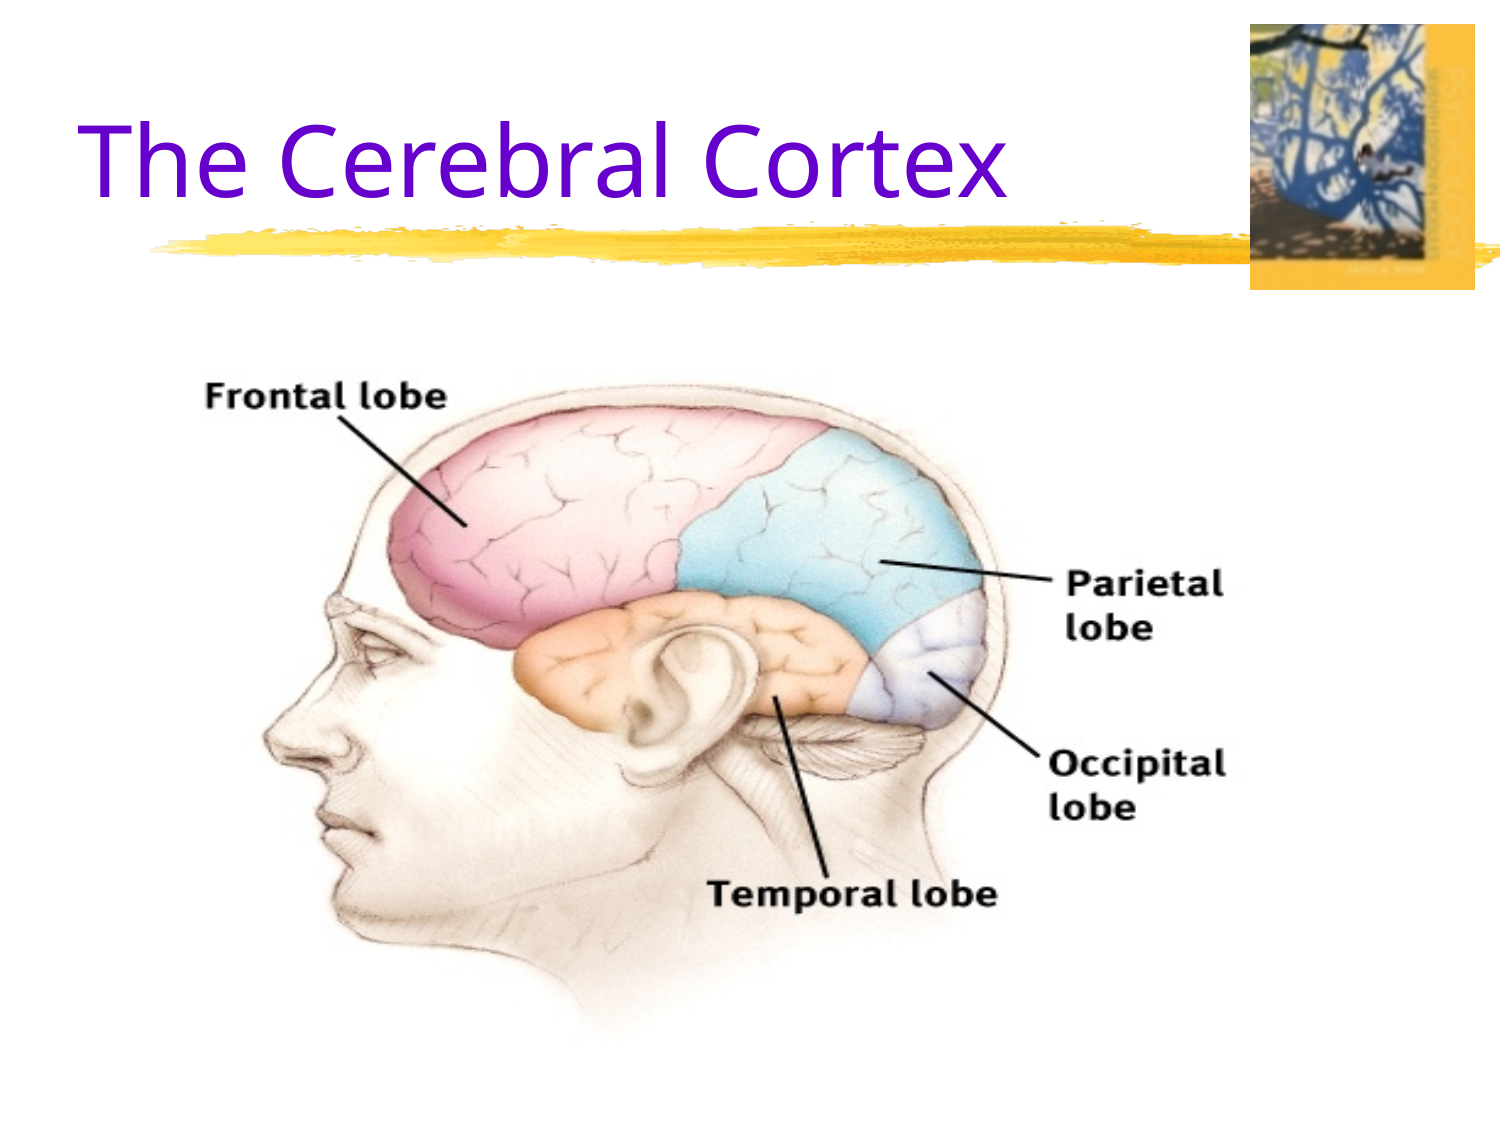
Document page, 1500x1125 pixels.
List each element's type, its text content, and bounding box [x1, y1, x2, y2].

title The Cerebral Cortex [62, 37, 1209, 226]
picture [150, 24, 1500, 290]
picture [124, 311, 1301, 1125]
